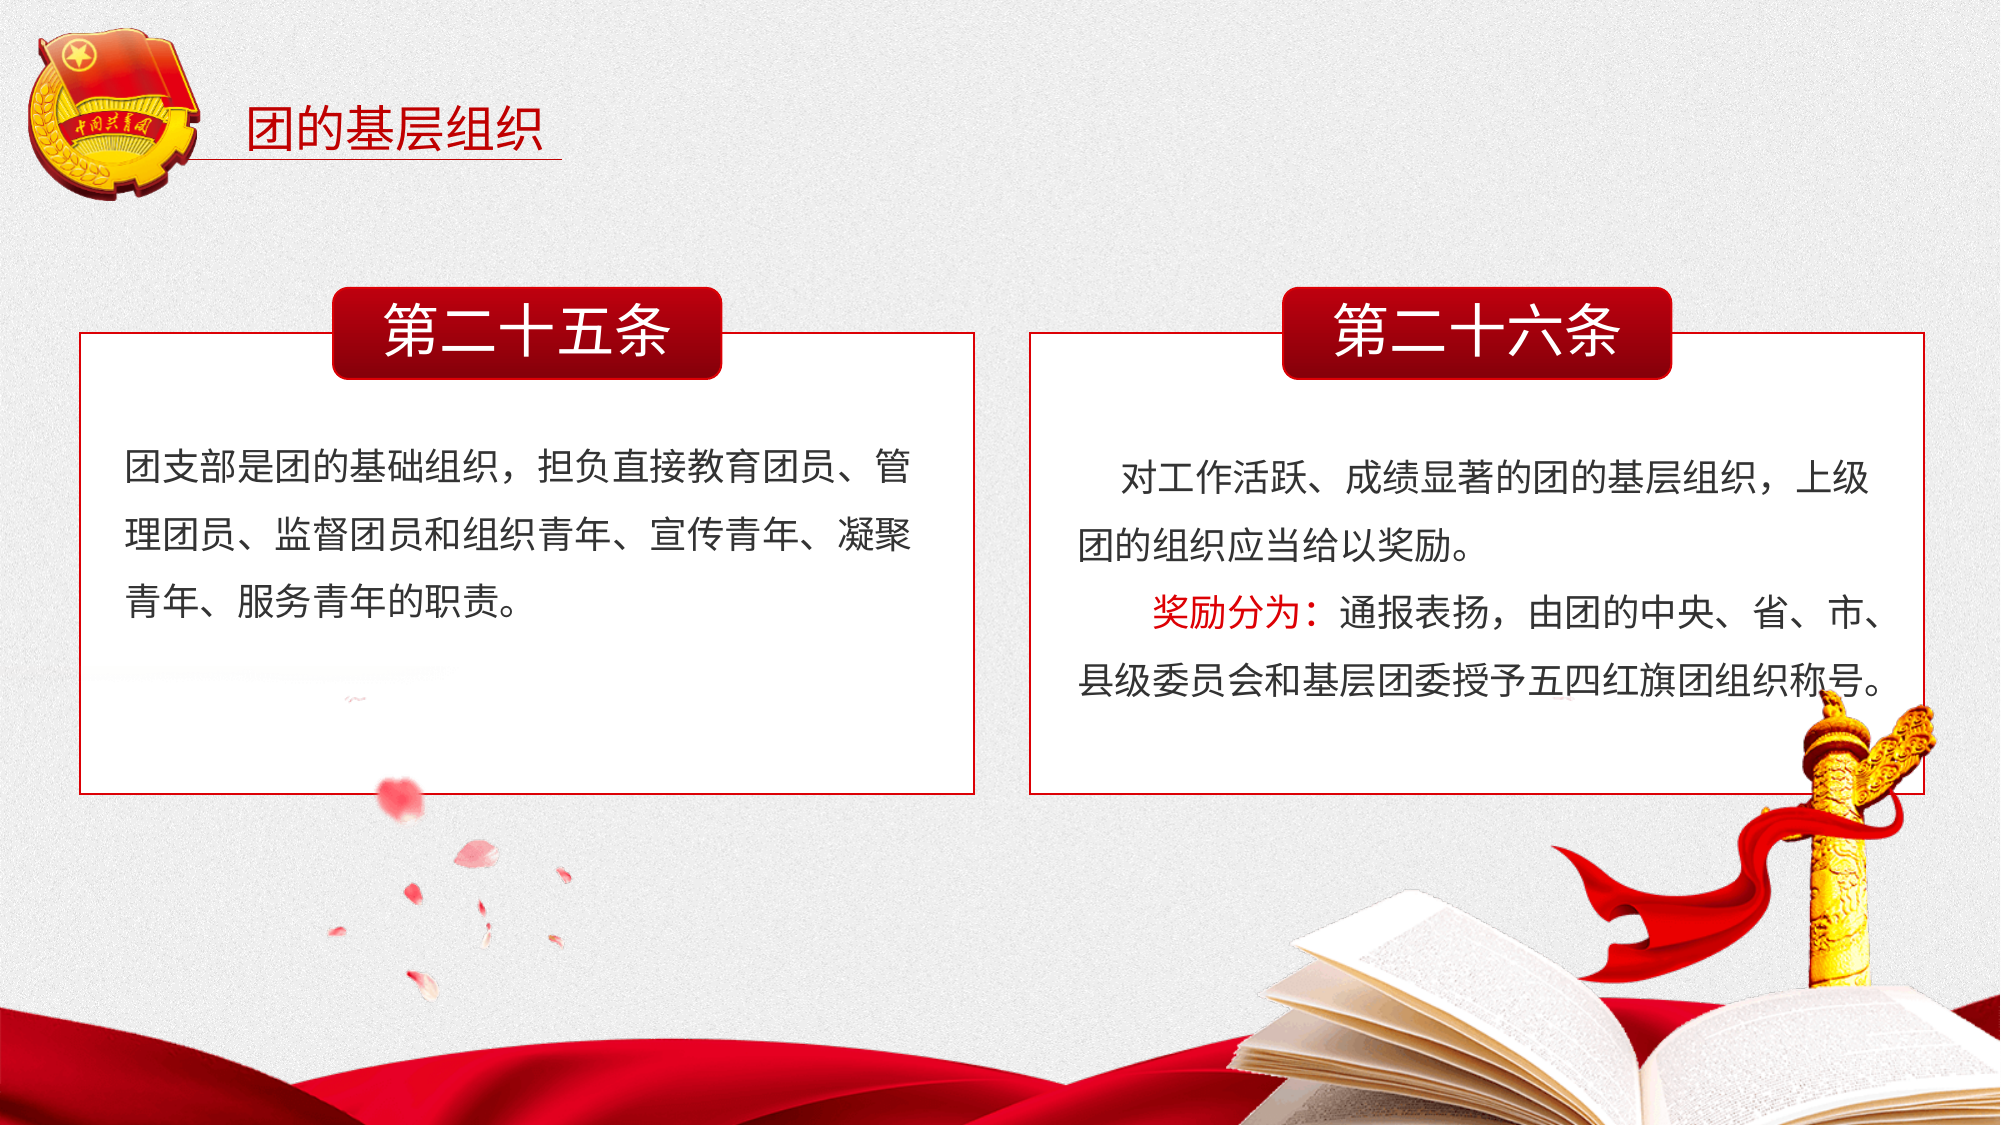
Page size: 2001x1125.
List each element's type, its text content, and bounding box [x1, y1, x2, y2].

text_box 团的基层组织 [230, 90, 561, 159]
text_box 第二十六条 [1282, 286, 1673, 380]
picture [0, 0, 2001, 1125]
text_box 第二十五条 [332, 286, 723, 380]
text_box 对工作活跃、成绩显著的团的基层组织，上级团的组织应当给以奖励。 奖励分为：通报表扬，由团的中央、省、市、县级委员会和基层团委授予五四红旗团组织称号。 [1062, 424, 1892, 666]
text_box 团的基层组织 [230, 160, 561, 165]
text_box [79, 332, 975, 666]
text_box 团支部是团的基础组织，担负直接教育团员、管理团员、监督团员和组织青年、宣传青年、凝聚青年、服务青年的职责。 [109, 413, 945, 631]
text_box [1029, 332, 1925, 666]
